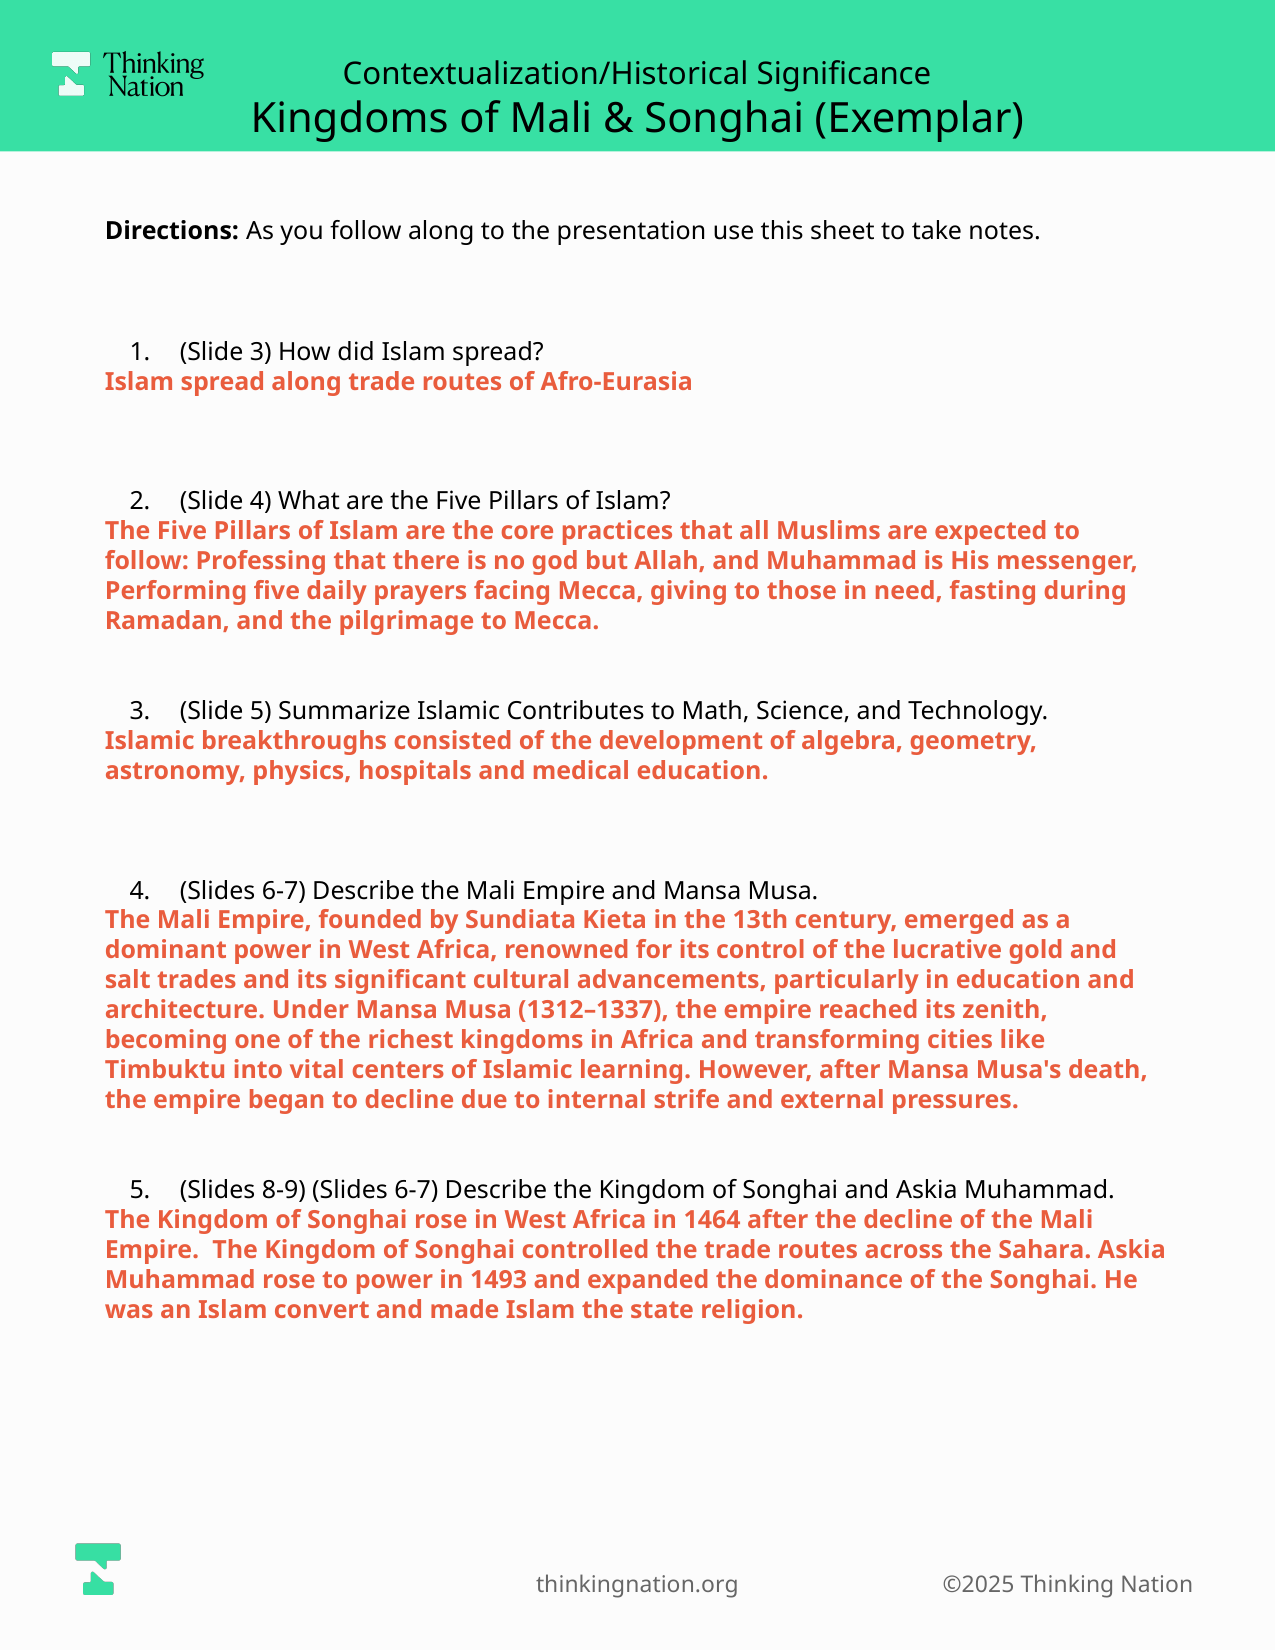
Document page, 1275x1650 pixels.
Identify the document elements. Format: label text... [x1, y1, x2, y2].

text_box Contextualization/Historical Significance Kingdoms of Mali & Songhai (Exemplar) [0, 0, 1275, 152]
text_box ©2025 Thinking Nation [907, 1553, 1210, 1605]
picture [62, 1533, 134, 1605]
text_box thinkingnation.org [486, 1553, 789, 1605]
text_box Directions: As you follow along to the presentation use this sheet to take notes. [89, 199, 1186, 260]
picture [35, 37, 210, 110]
text_box (Slide 3) How did Islam spread? Islam spread along trade routes of Afro-Eurasia (Slide 4) What are the Five Pillars of Islam? The Five Pillars of Islam are the core practices that all Muslims are expected to follow: Professing that there is no god but Allah, and Muhammad is His messenger, Performing five daily prayers facing Mecca, giving to those in need, fasting during Ramadan, and the pilgrimage to Mecca. (Slide 5) Summarize Islamic Contributes to Math, Science, and Technology. Islamic breakthroughs consisted of the development of algebra, geometry, astronomy, physics, hospitals and medical education. (Slides 6-7) Describe the Mali Empire and Mansa Musa. The Mali Empire, founded by Sundiata Kieta in the 13th century, emerged as a dominant power in West Africa, renowned for its control of the lucrative gold and salt trades and its significant cultural advancements, particularly in education and architecture. Under Mansa Musa (1312–1337), the empire reached its zenith, becoming one of the richest kingdoms in Africa and transforming cities like Timbuktu into vital centers of Islamic learning. However, after Mansa Musa's death, the empire began to decline due to internal strife and external pressures. (Slides 8-9) (Slides 6-7) Describe the Kingdom of Songhai and Askia Muhammad. The Kingdom of Songhai rose in West Africa in 1464 after the decline of the Mali Empire. The Kingdom of Songhai controlled the trade routes across the Sahara. Askia Muhammad rose to power in 1493 and expanded the dominance of the Songhai. He was an Islam convert and made Islam the state religion. [89, 290, 1186, 1458]
